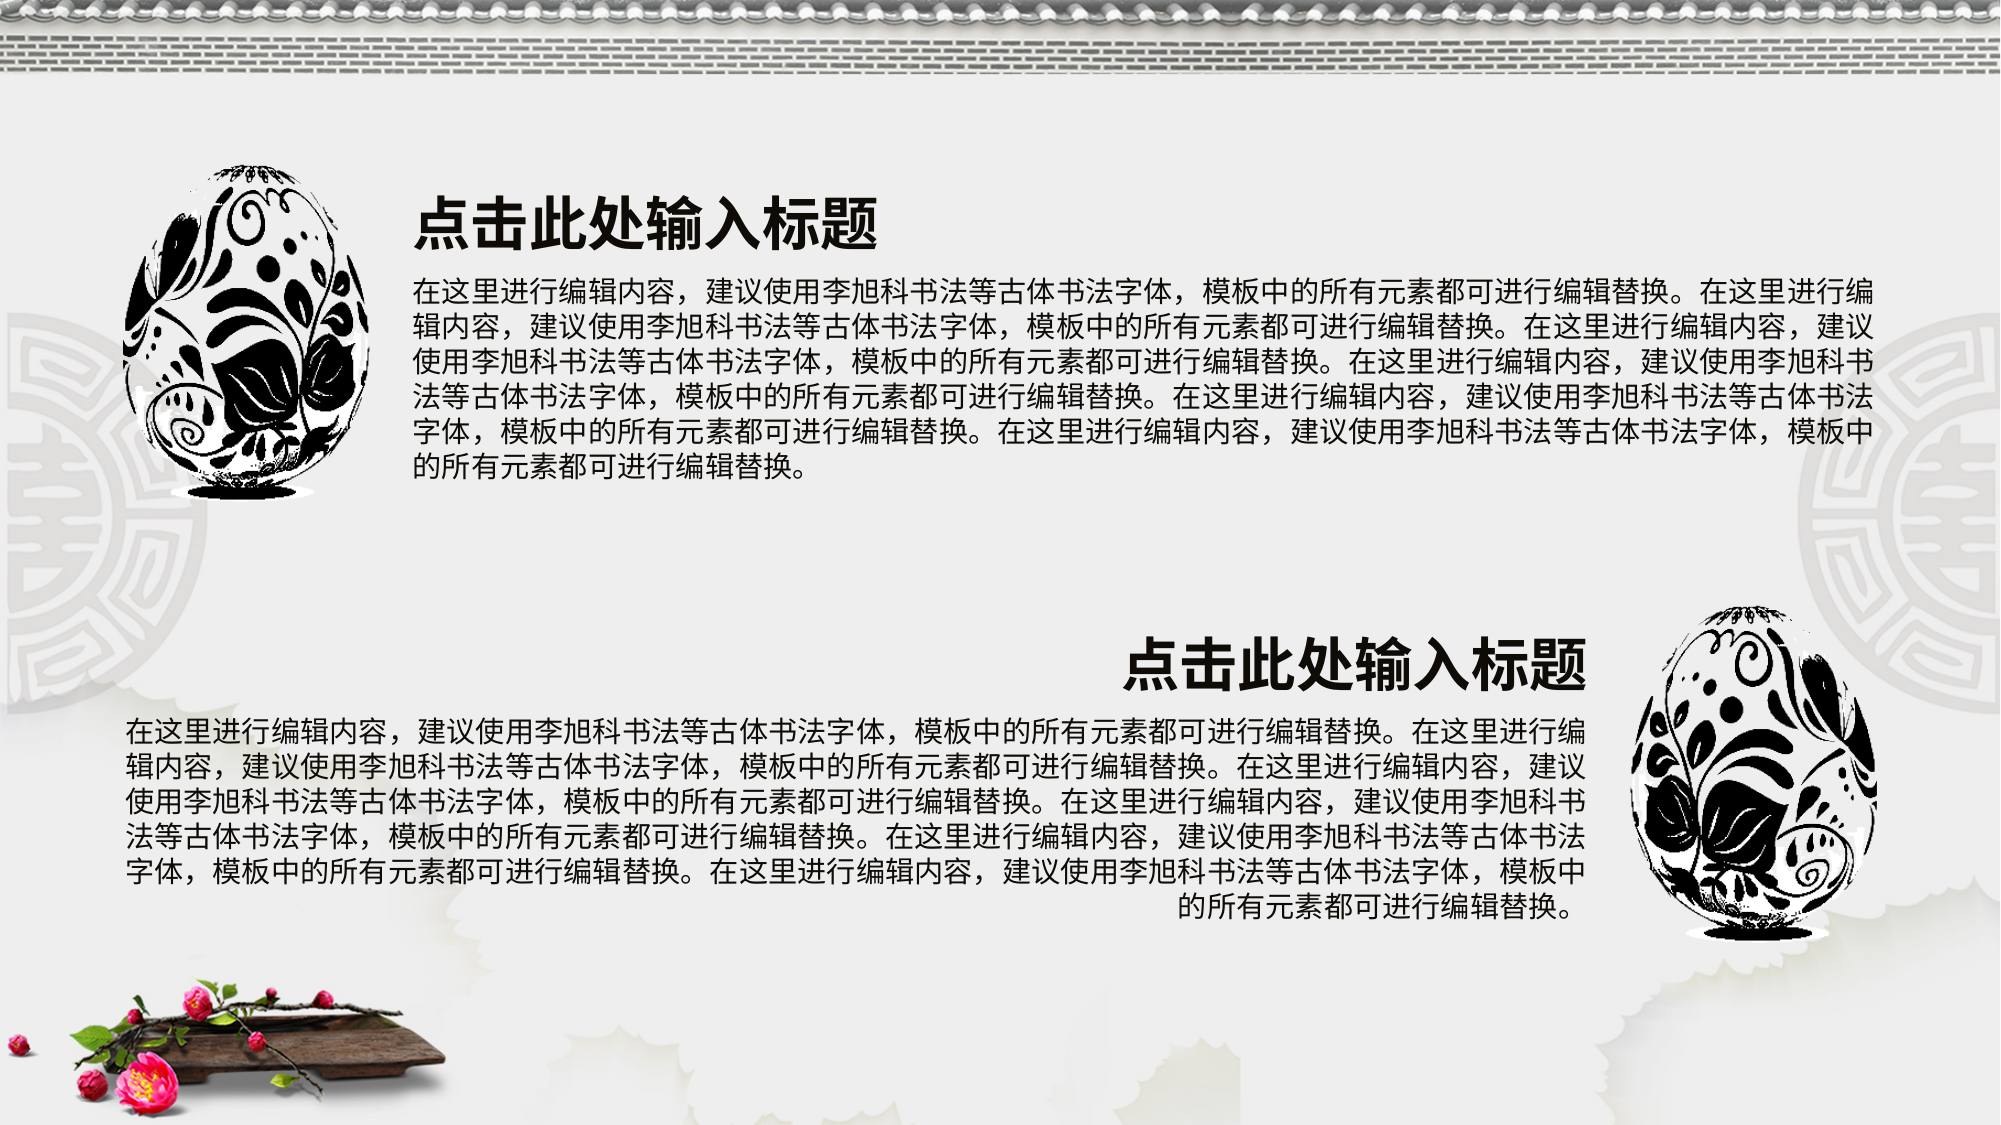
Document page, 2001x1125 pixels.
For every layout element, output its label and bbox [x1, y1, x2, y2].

text_box [91, 620, 1603, 934]
text_box [397, 179, 1909, 493]
picture [0, 0, 2001, 1125]
